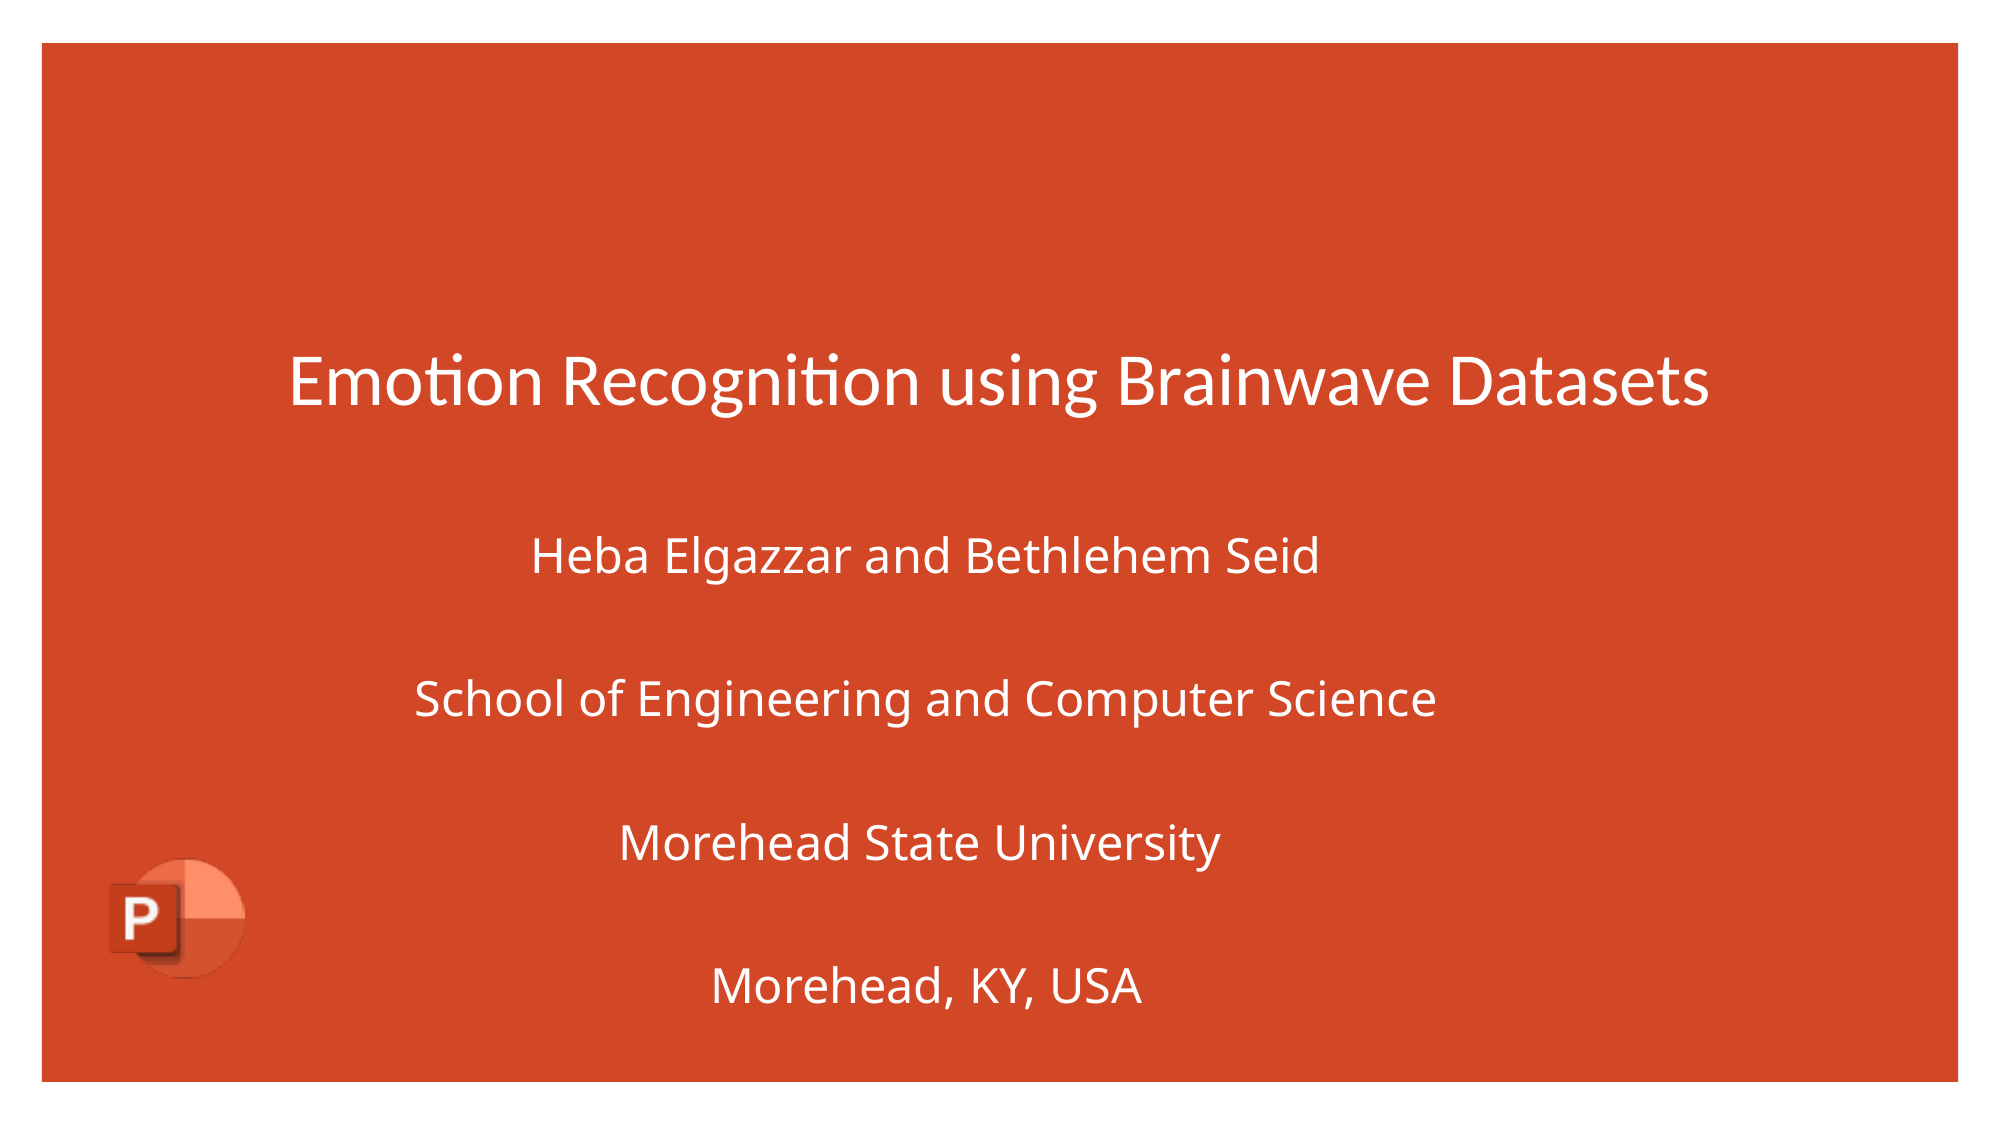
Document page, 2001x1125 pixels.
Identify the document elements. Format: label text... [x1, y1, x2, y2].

subtitle Heba Elgazzar and Bethlehem Seid School of Engineering and Computer Science Morehead State University Morehead, KY, USA [140, 481, 1713, 1029]
title Emotion Recognition using Brainwave Datasets [137, 190, 1863, 583]
picture [109, 851, 245, 987]
